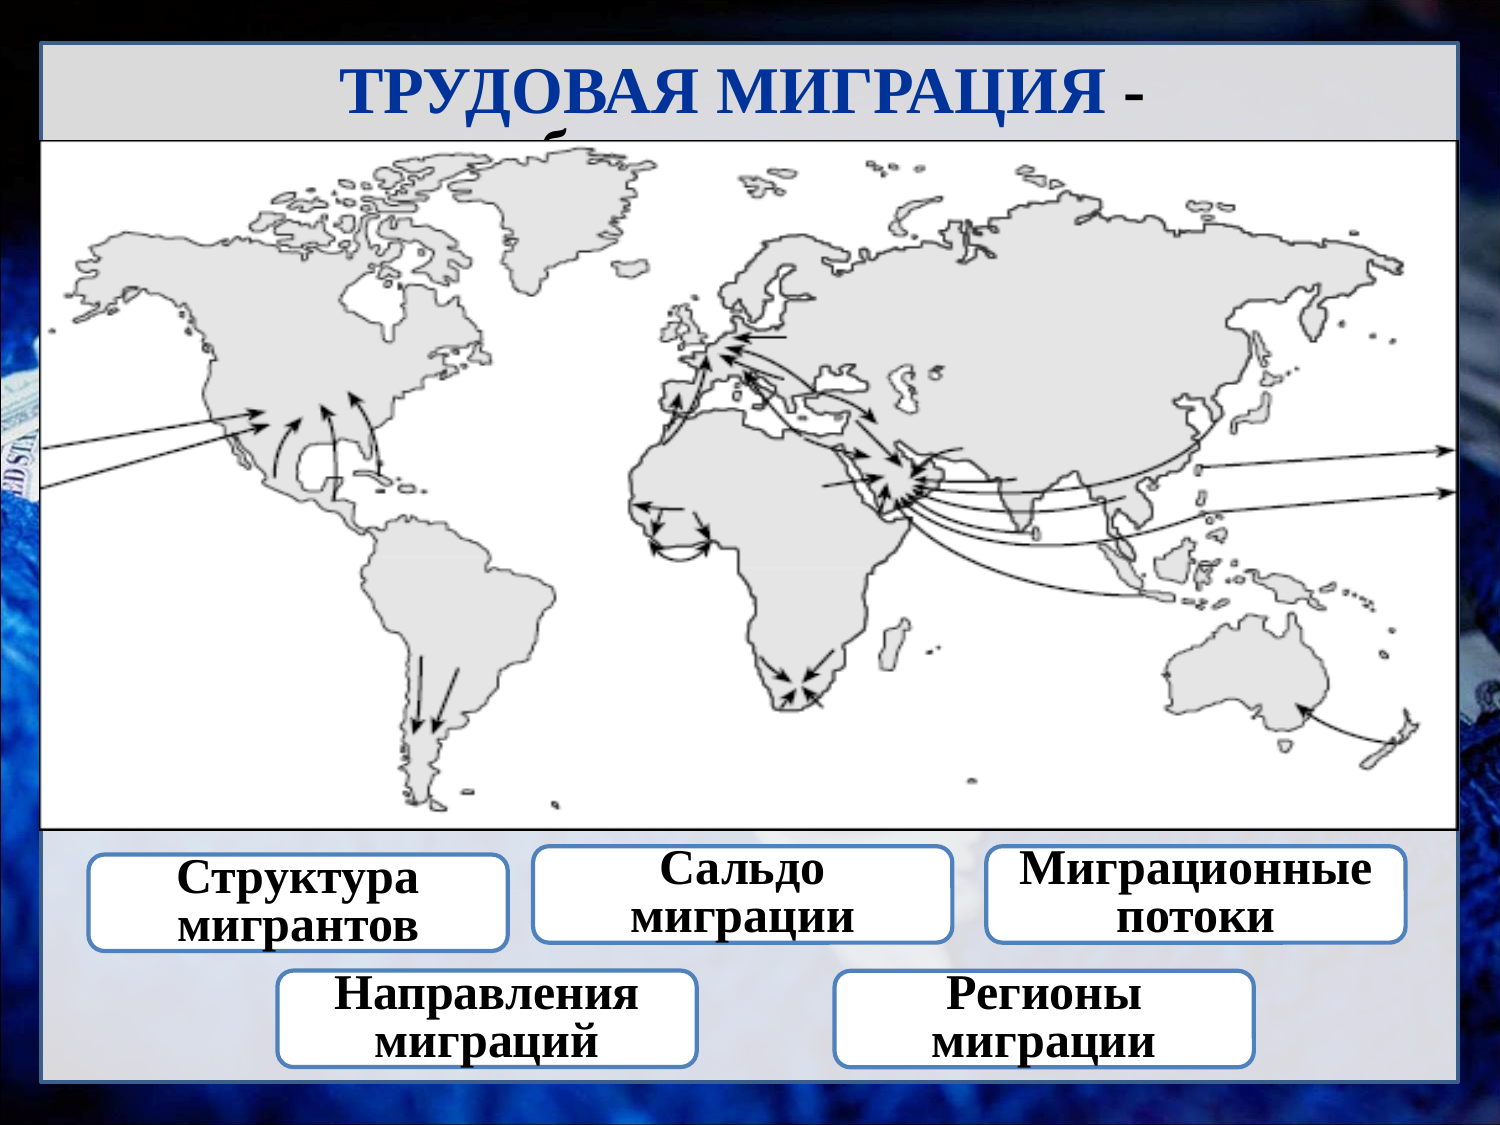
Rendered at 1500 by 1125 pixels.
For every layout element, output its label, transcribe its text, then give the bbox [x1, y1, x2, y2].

text_box Направления миграций [275, 968, 699, 1070]
text_box Миграционные потоки [984, 844, 1408, 945]
text_box Регионы миграции [832, 968, 1256, 1070]
text_box Сальдо миграции [530, 844, 955, 945]
picture [0, 0, 1500, 1125]
text_box ТРУДОВАЯ МИГРАЦИЯ - это миграция, обусловленная поисками нового места приложения труда за пределами своей страны [39, 54, 1446, 140]
text_box Структура мигрантов [86, 852, 510, 954]
